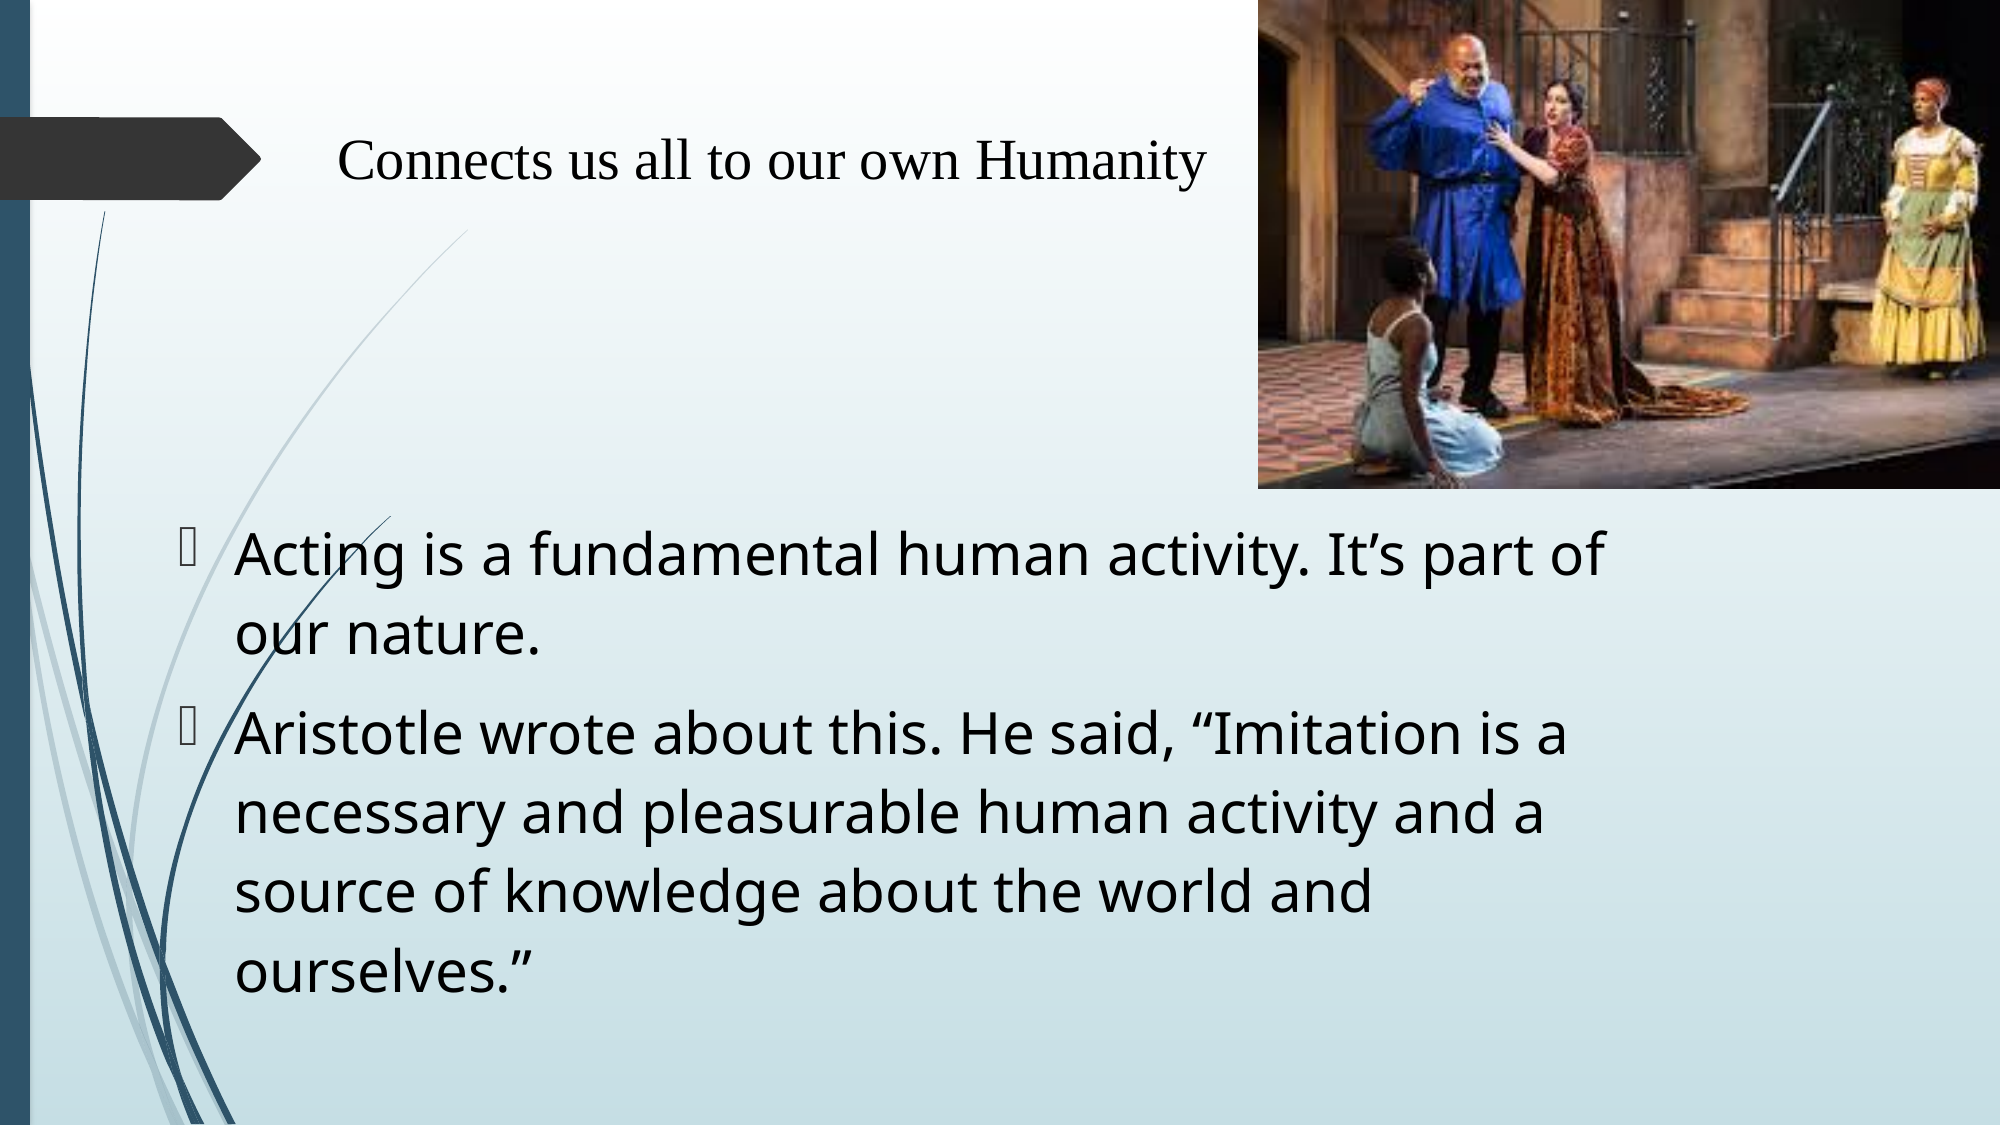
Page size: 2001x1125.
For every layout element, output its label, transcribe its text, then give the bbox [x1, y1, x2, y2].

picture [1258, 0, 2000, 490]
list Acting is a fundamental human activity. It’s part of our nature. Aristotle wrote about this. He said, “Imitation is a necessary and pleasurable human activity and a source of knowledge about the world and ourselves.” [163, 505, 1626, 1125]
text_box Connects us all to our own Humanity [322, 113, 1253, 199]
